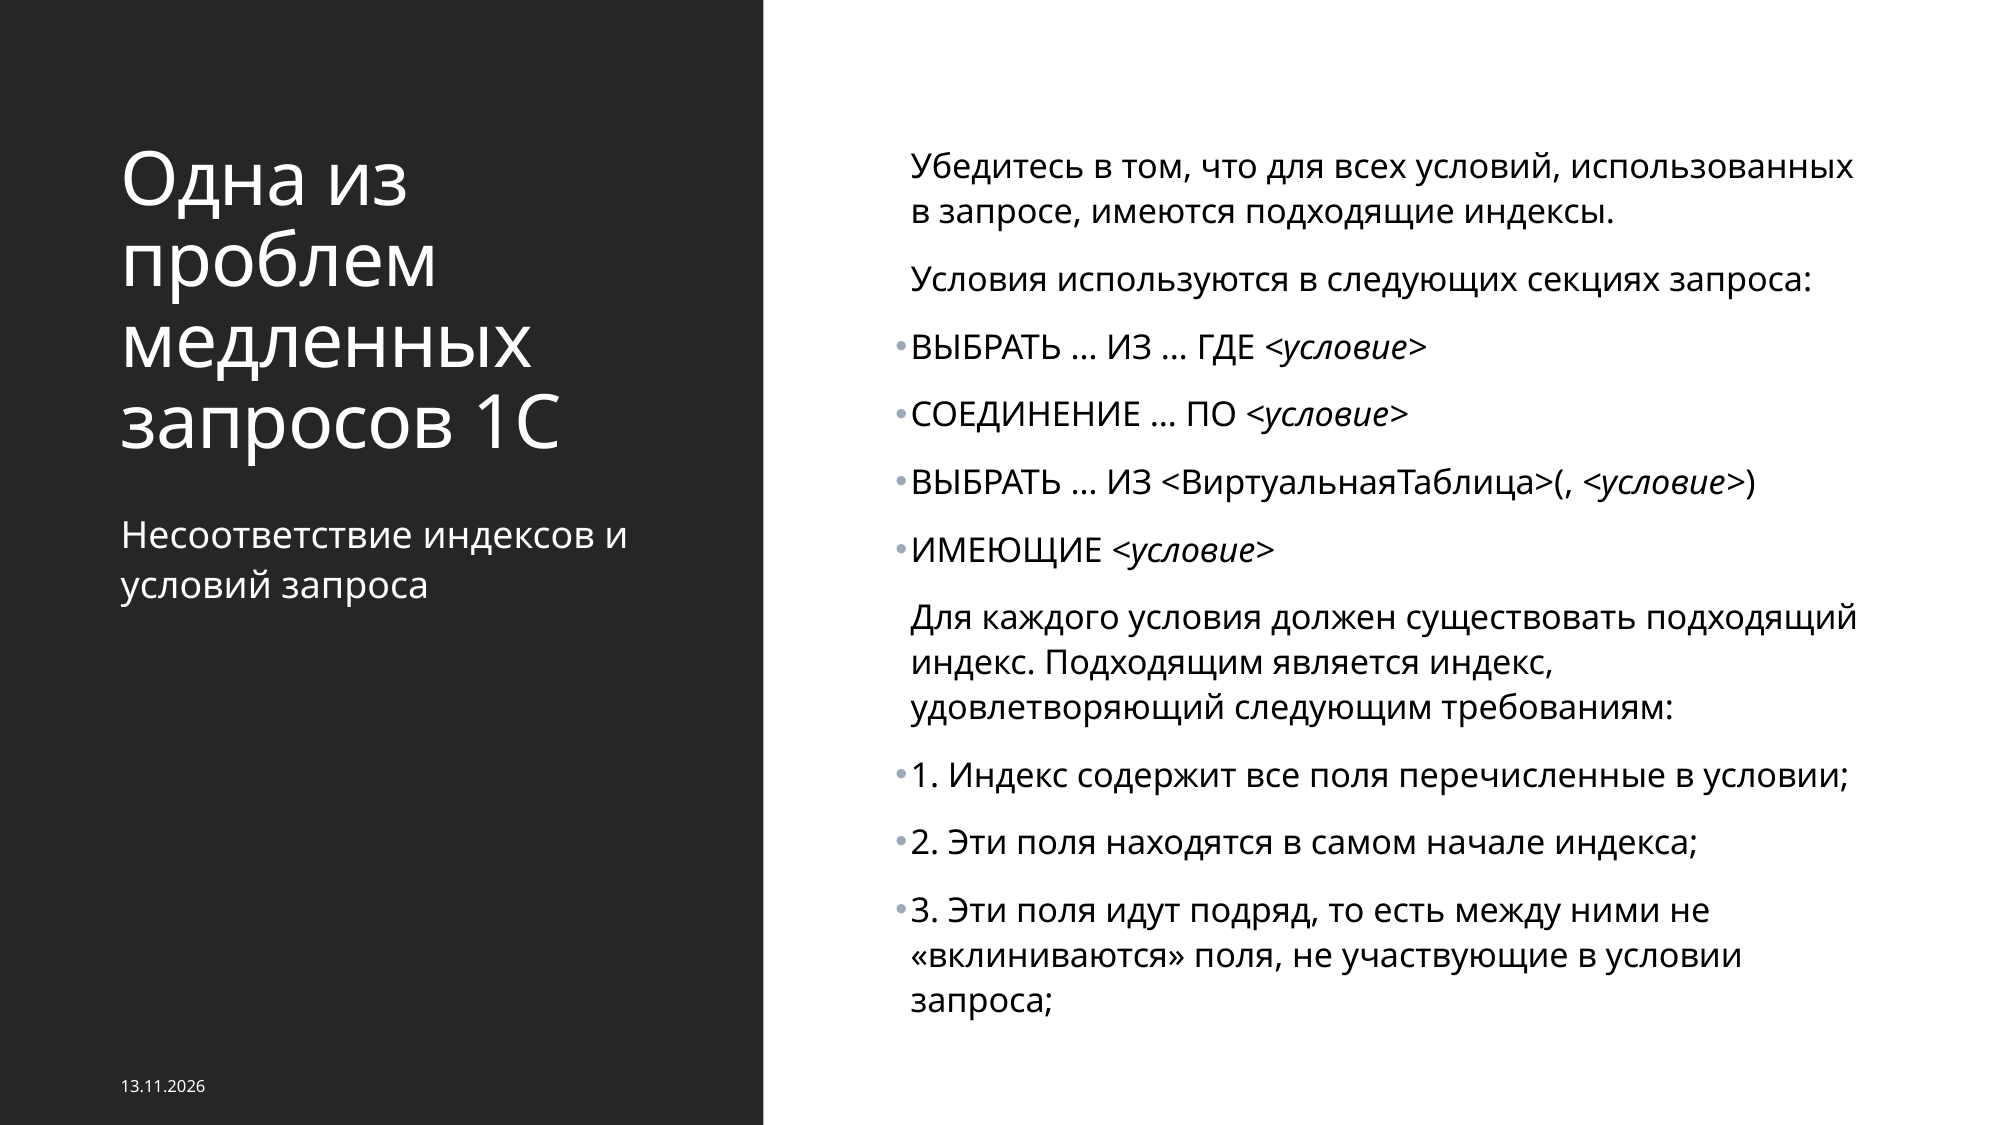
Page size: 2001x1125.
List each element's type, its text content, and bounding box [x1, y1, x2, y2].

list Несоответствие индексов и условий запроса [105, 499, 683, 1002]
list Убедитесь в том, что для всех условий, использованных в запросе, имеются подходящие индексы. Условия используются в следующих секциях запроса: ВЫБРАТЬ … ИЗ … ГДЕ <условие> СОЕДИНЕНИЕ … ПО <условие> ВЫБРАТЬ … ИЗ <ВиртуальнаяТаблица>(, <условие>) ИМЕЮЩИЕ <условие> Для каждого условия должен существовать подходящий индекс. Подходящим является индекс, удовлетворяющий следующим требованиям: 1. Индекс содержит все поля перечисленные в условии; 2. Эти поля находятся в самом начале индекса; 3. Эти поля идут подряд, то есть между ними не «вклиниваются» поля, не участвующие в условии запроса; [895, 133, 1868, 1072]
title Одна из проблем медленных запросов 1С [105, 128, 683, 473]
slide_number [105, 1057, 683, 1118]
